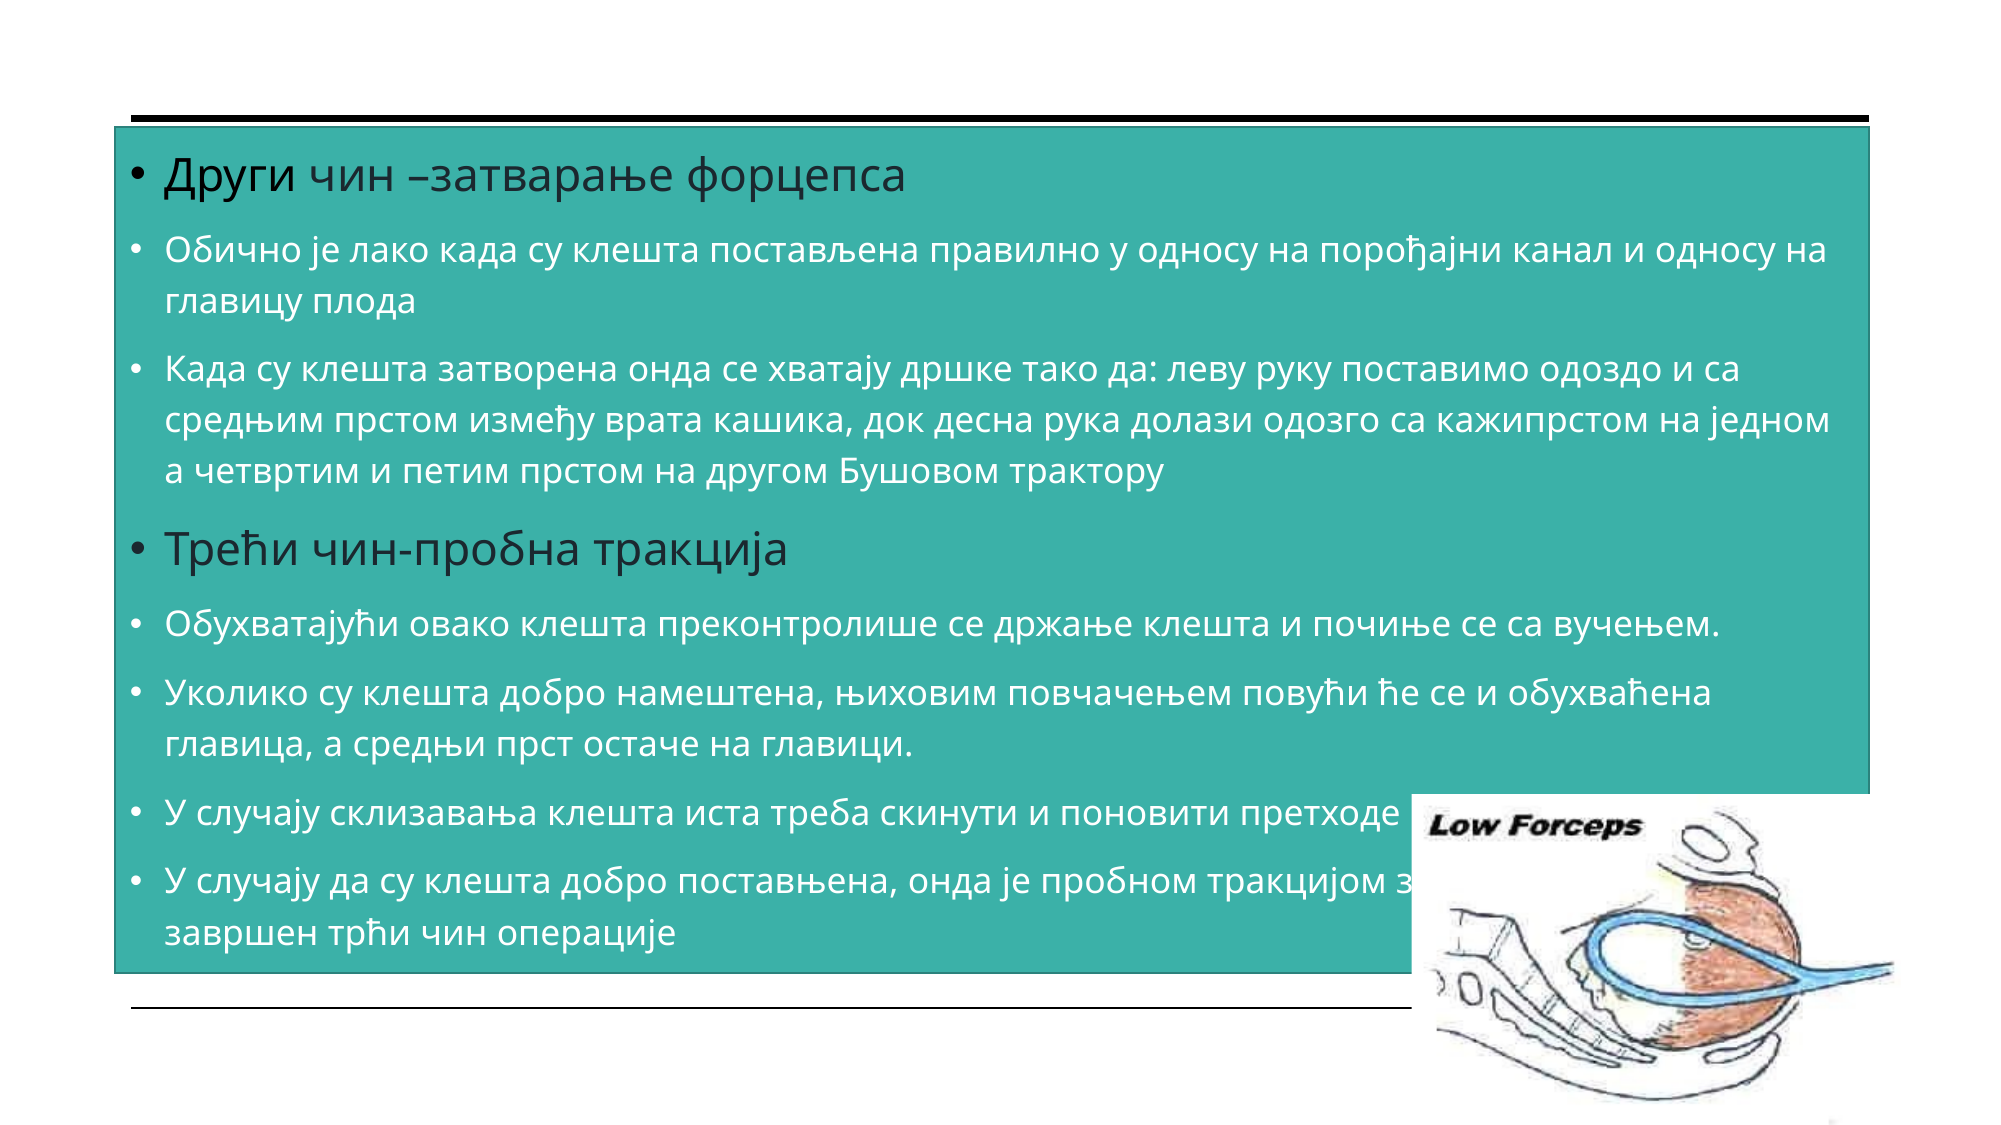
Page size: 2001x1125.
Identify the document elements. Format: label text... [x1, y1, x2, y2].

list Други чин –затварање форцепса Обично је лако када су клешта постављена правилно у односу на порођајни канал и односу на главицу плода Када су клешта затворена онда се хватају дршке тако да: леву руку поставимо одоздо и са средњим прстом између врата кашика, док десна рука долази одозго са кажипрстом на једном а четвртим и петим прстом на другом Бушовом трактору Трећи чин-пробна тракција Обухватајући овако клешта преконтролише се држање клешта и почиње се са вучењем. Уколико су клешта добро намештена, њиховим повчачењем повући ће се и обухваћена главица, а средњи прст остаче на главици. У случају склизавања клешта иста треба скинути и поновити претходе чинове операције. У случају да су клешта добро поставњена, онда је пробном тракцијом завршен трећи чин завршен трћи чин операције [114, 126, 1870, 974]
text_box [1411, 794, 1901, 1125]
